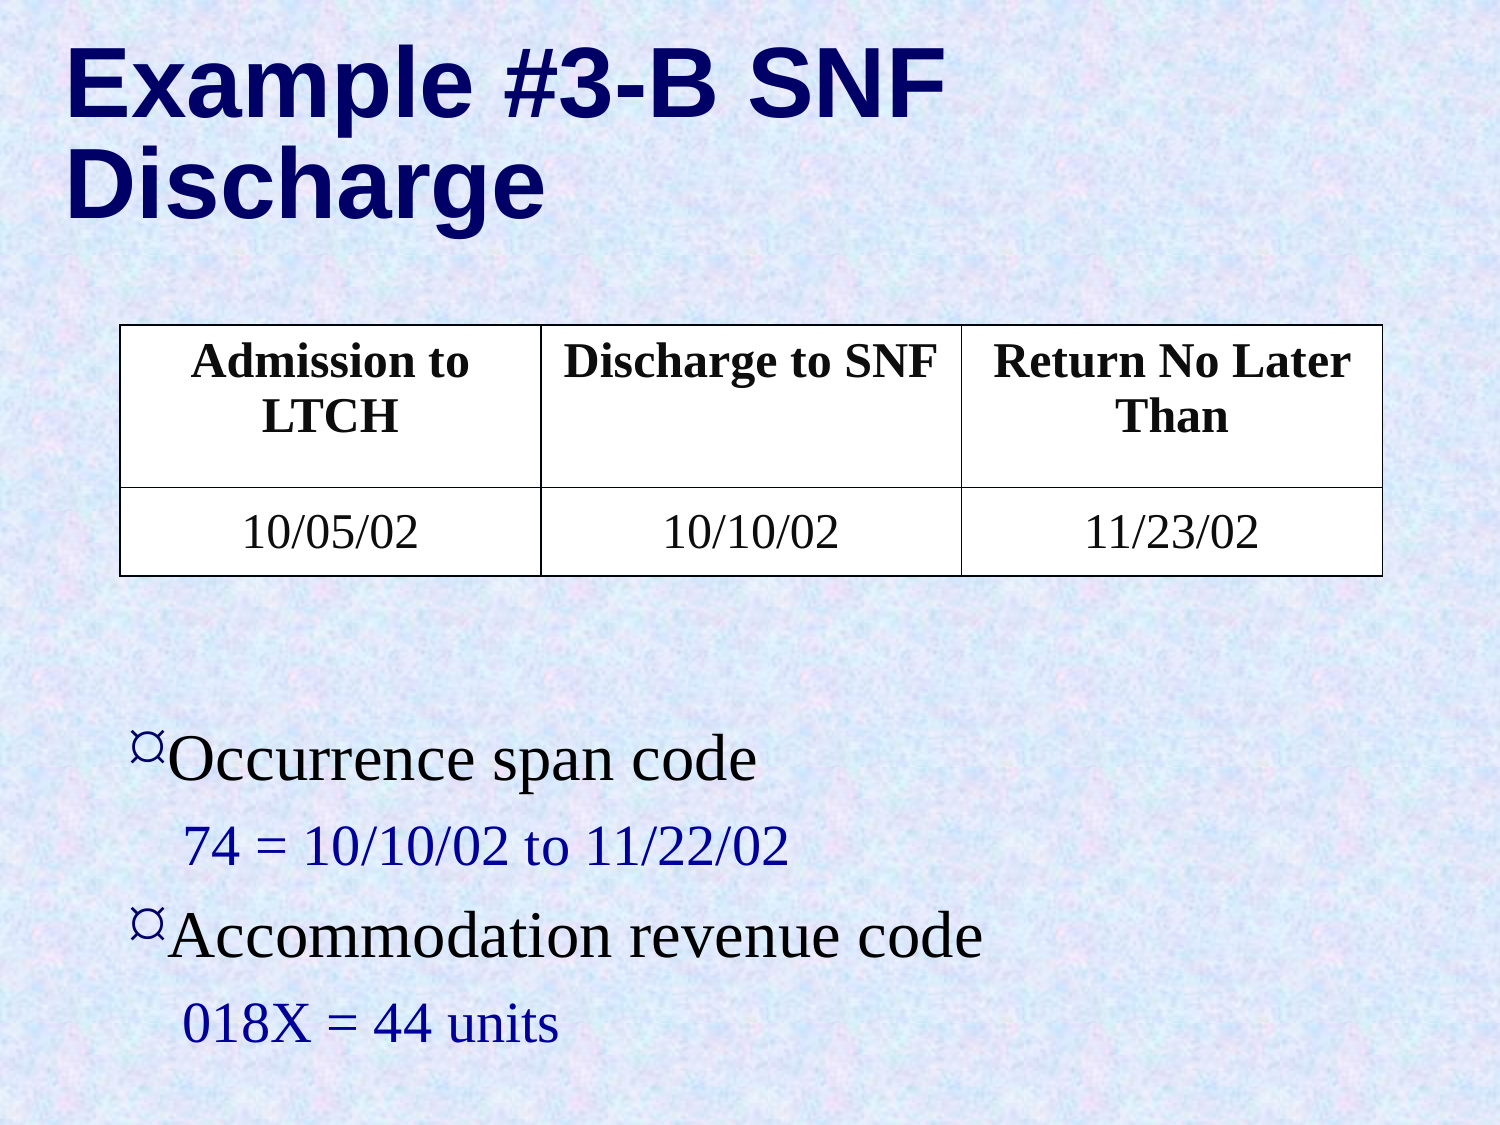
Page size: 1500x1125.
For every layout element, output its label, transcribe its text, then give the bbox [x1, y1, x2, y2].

table_header Return No Later Than [962, 326, 1382, 487]
table_header Discharge to SNF [542, 326, 961, 487]
title Example #3-B SNF Discharge [50, 37, 1450, 238]
list Occurrence span code 74 = 10/10/02 to 11/22/02 Accommodation revenue code 018X = 44 units [112, 275, 1375, 1050]
table_cell 10/05/02 [121, 488, 540, 575]
table_header Admission to LTCH [121, 326, 540, 487]
table_cell 10/10/02 [542, 488, 961, 575]
table_cell 11/23/02 [962, 488, 1382, 575]
